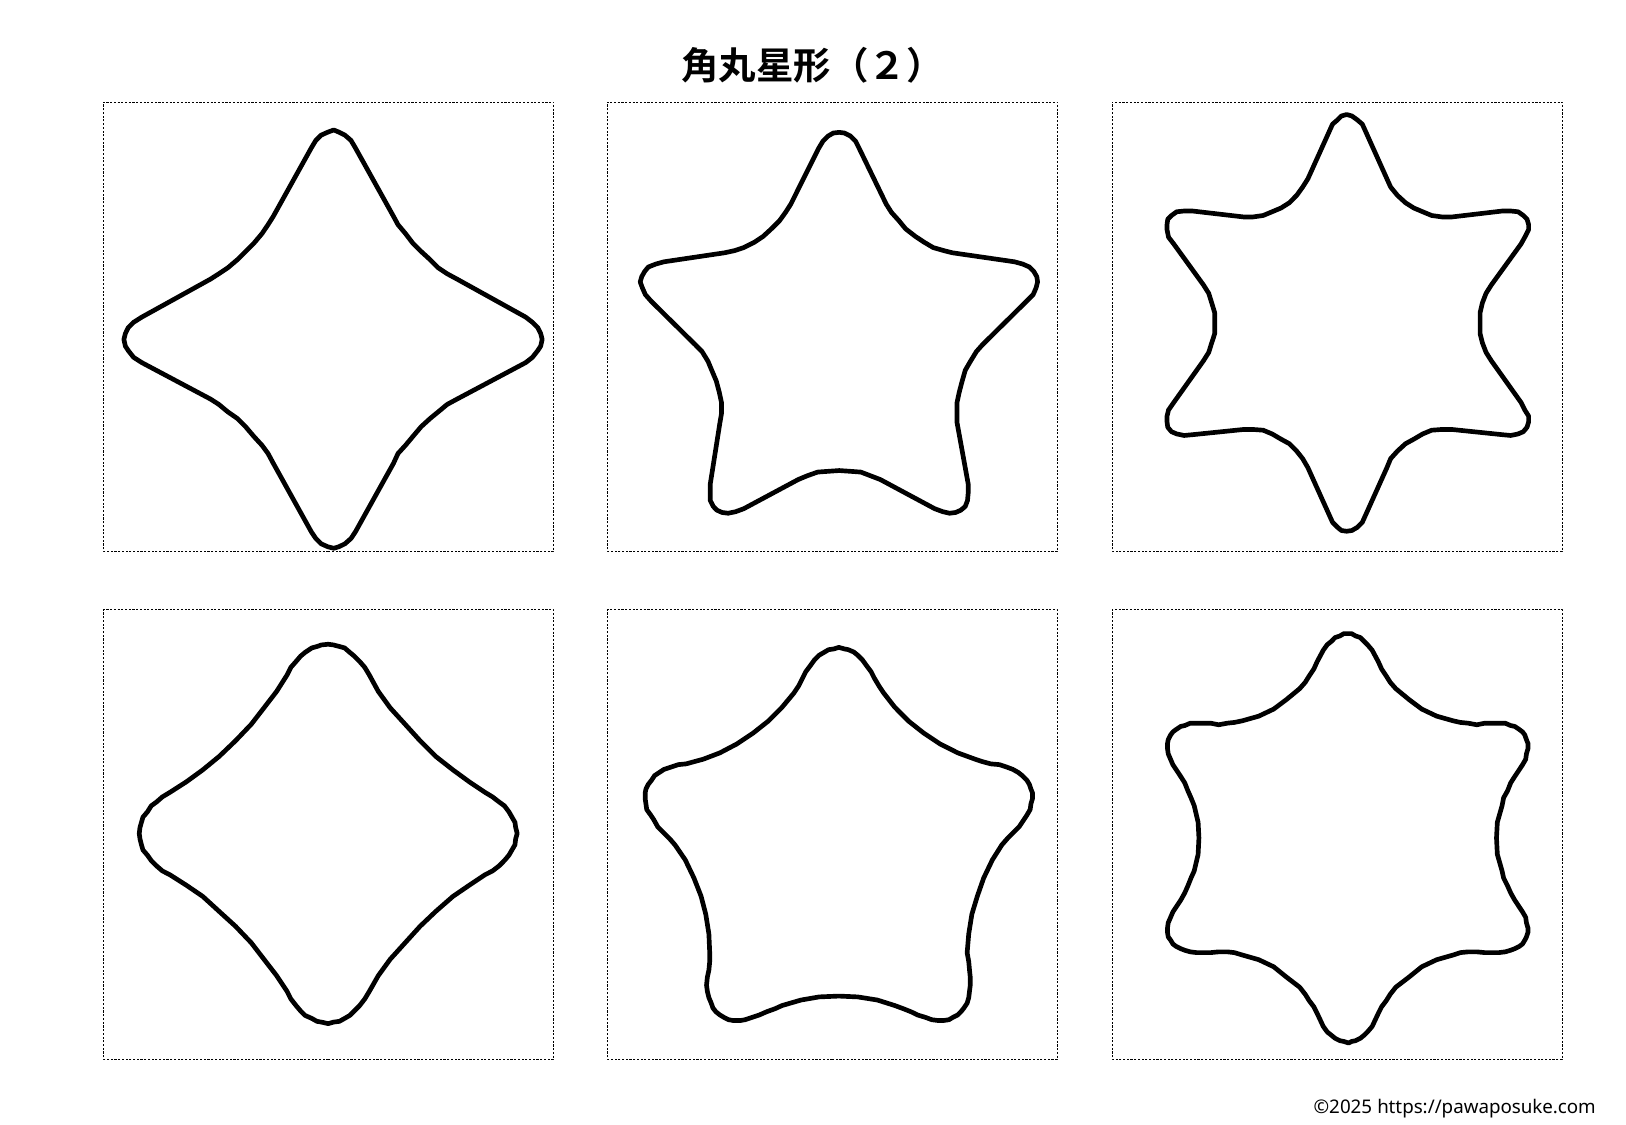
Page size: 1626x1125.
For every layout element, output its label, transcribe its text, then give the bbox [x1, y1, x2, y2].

text_box 角丸星形（２） [666, 34, 959, 95]
text_box [640, 132, 1038, 514]
text_box [645, 647, 1033, 1021]
text_box [139, 644, 518, 1024]
text_box [123, 129, 543, 549]
text_box [1167, 633, 1529, 1044]
text_box [1167, 114, 1529, 532]
